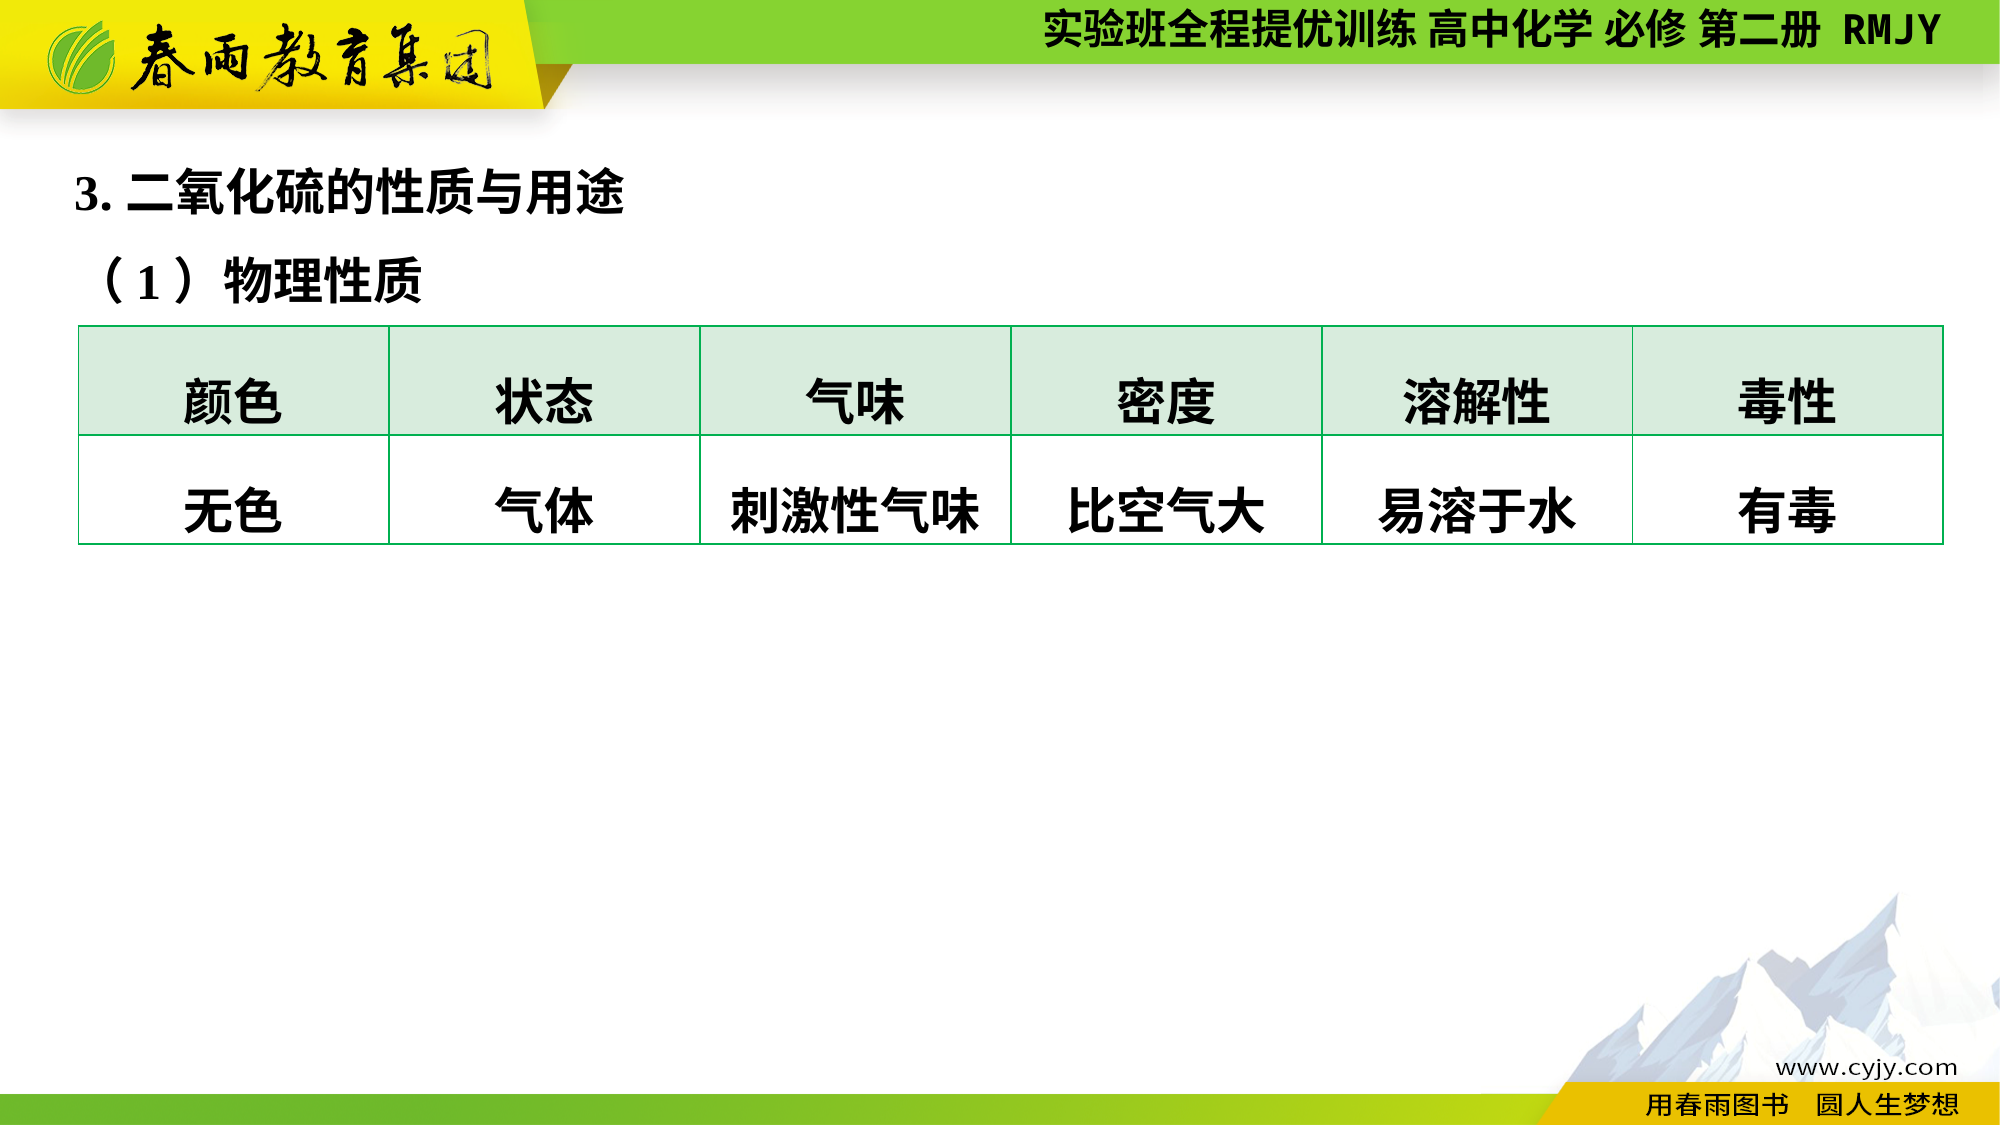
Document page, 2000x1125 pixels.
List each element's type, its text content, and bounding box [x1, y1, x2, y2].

table_header 溶解性 [1323, 327, 1632, 434]
table_header 密度 [1012, 327, 1321, 434]
table_cell 有毒 [1633, 436, 1942, 543]
picture [0, 0, 2000, 1125]
table_cell 比空气大 [1012, 436, 1321, 543]
table_cell 无色 [79, 436, 388, 543]
table_header 毒性 [1633, 327, 1942, 434]
table_cell 气体 [390, 436, 699, 543]
list 3.二氧化硫的性质与用途 （1）物理性质 [59, 122, 1944, 320]
table_header 状态 [390, 327, 699, 434]
table_header 气味 [701, 327, 1010, 434]
table_header 颜色 [79, 327, 388, 434]
table_cell 易溶于水 [1323, 436, 1632, 543]
table_cell 刺激性气味 [701, 436, 1010, 543]
